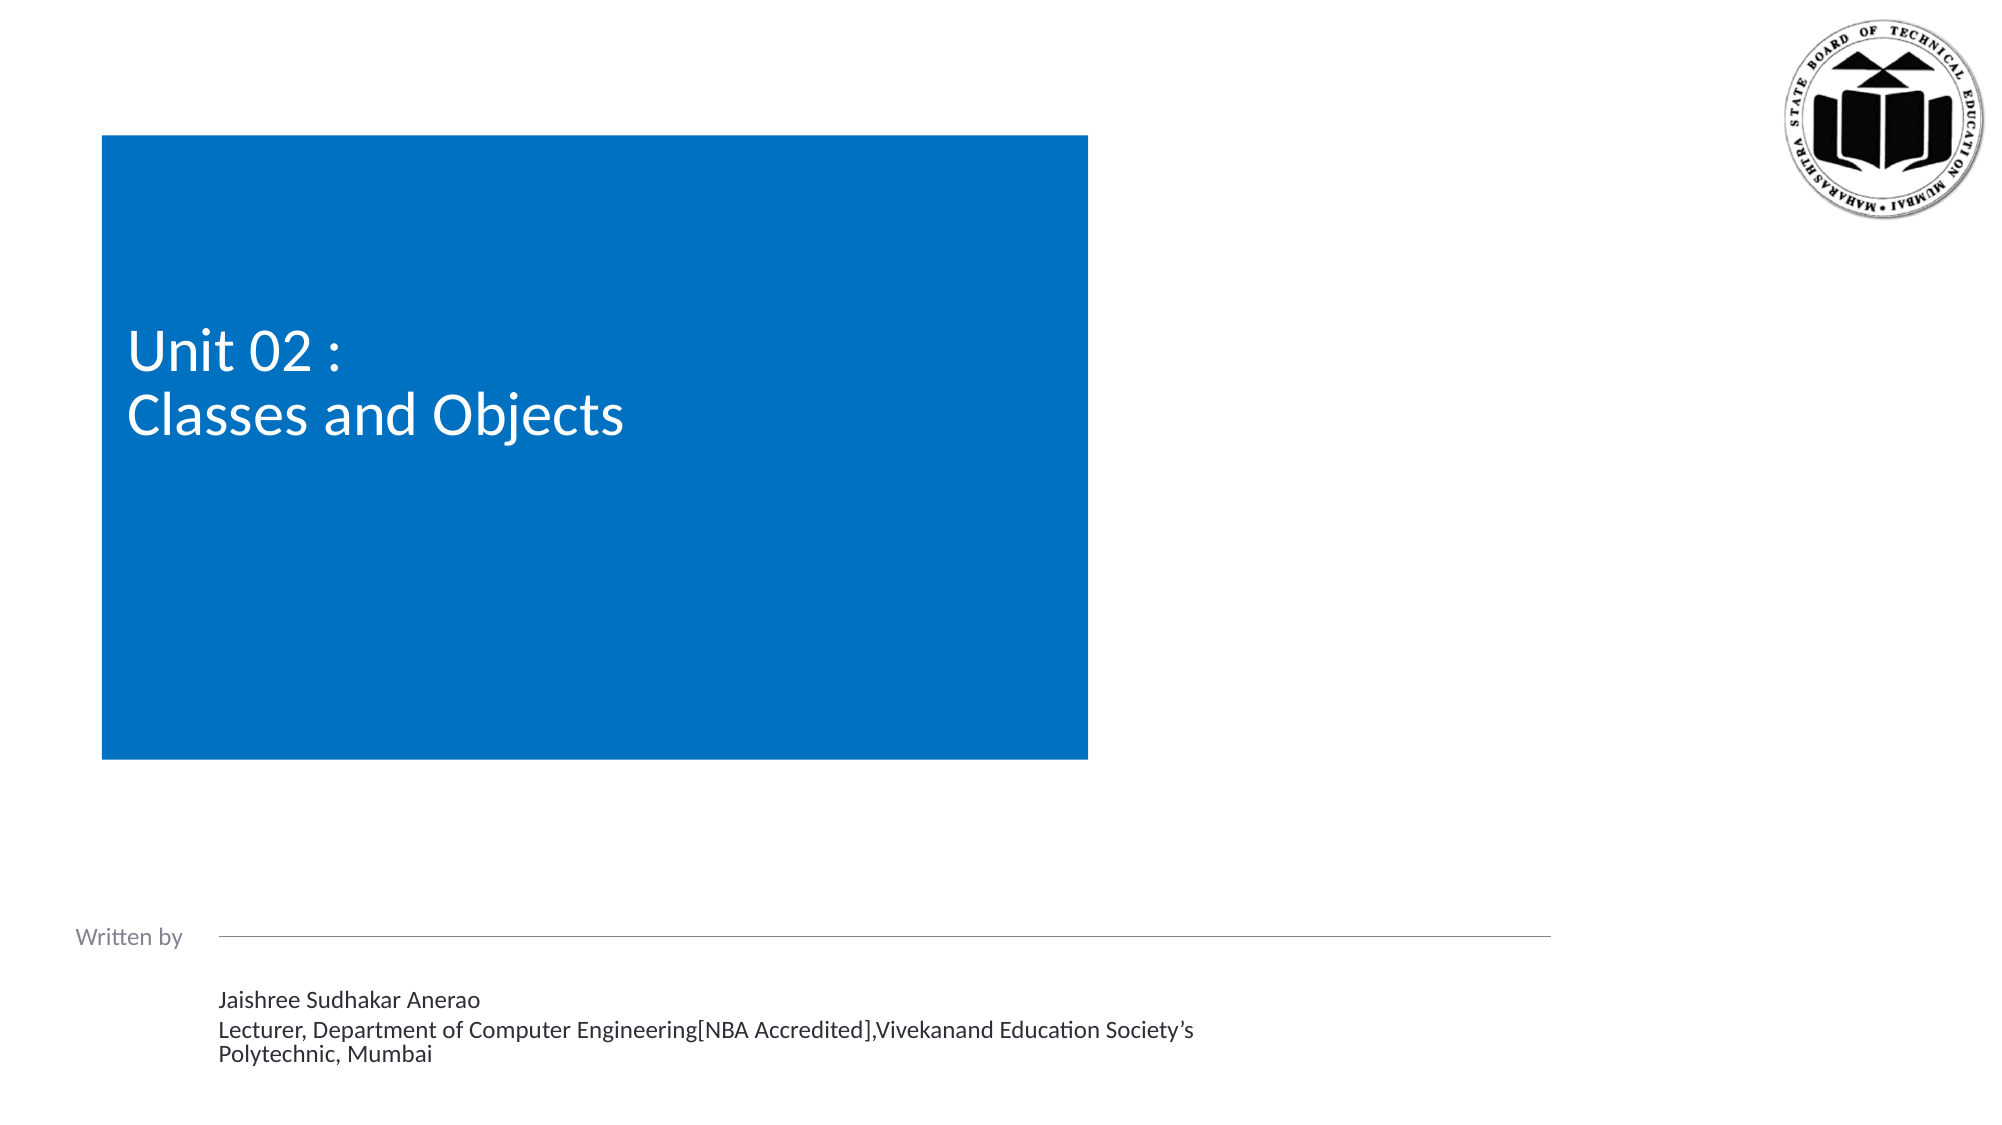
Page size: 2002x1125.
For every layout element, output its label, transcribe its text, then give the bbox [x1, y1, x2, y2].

picture [1764, 0, 2001, 237]
list Jaishree Sudhakar Anerao [218, 987, 726, 1017]
title Unit 02 : Classes and Objects [127, 320, 838, 482]
list Lecturer, Department of Computer Engineering[NBA Accredited],Vivekanand Education Society’s Polytechnic, Mumbai [218, 1019, 1226, 1050]
